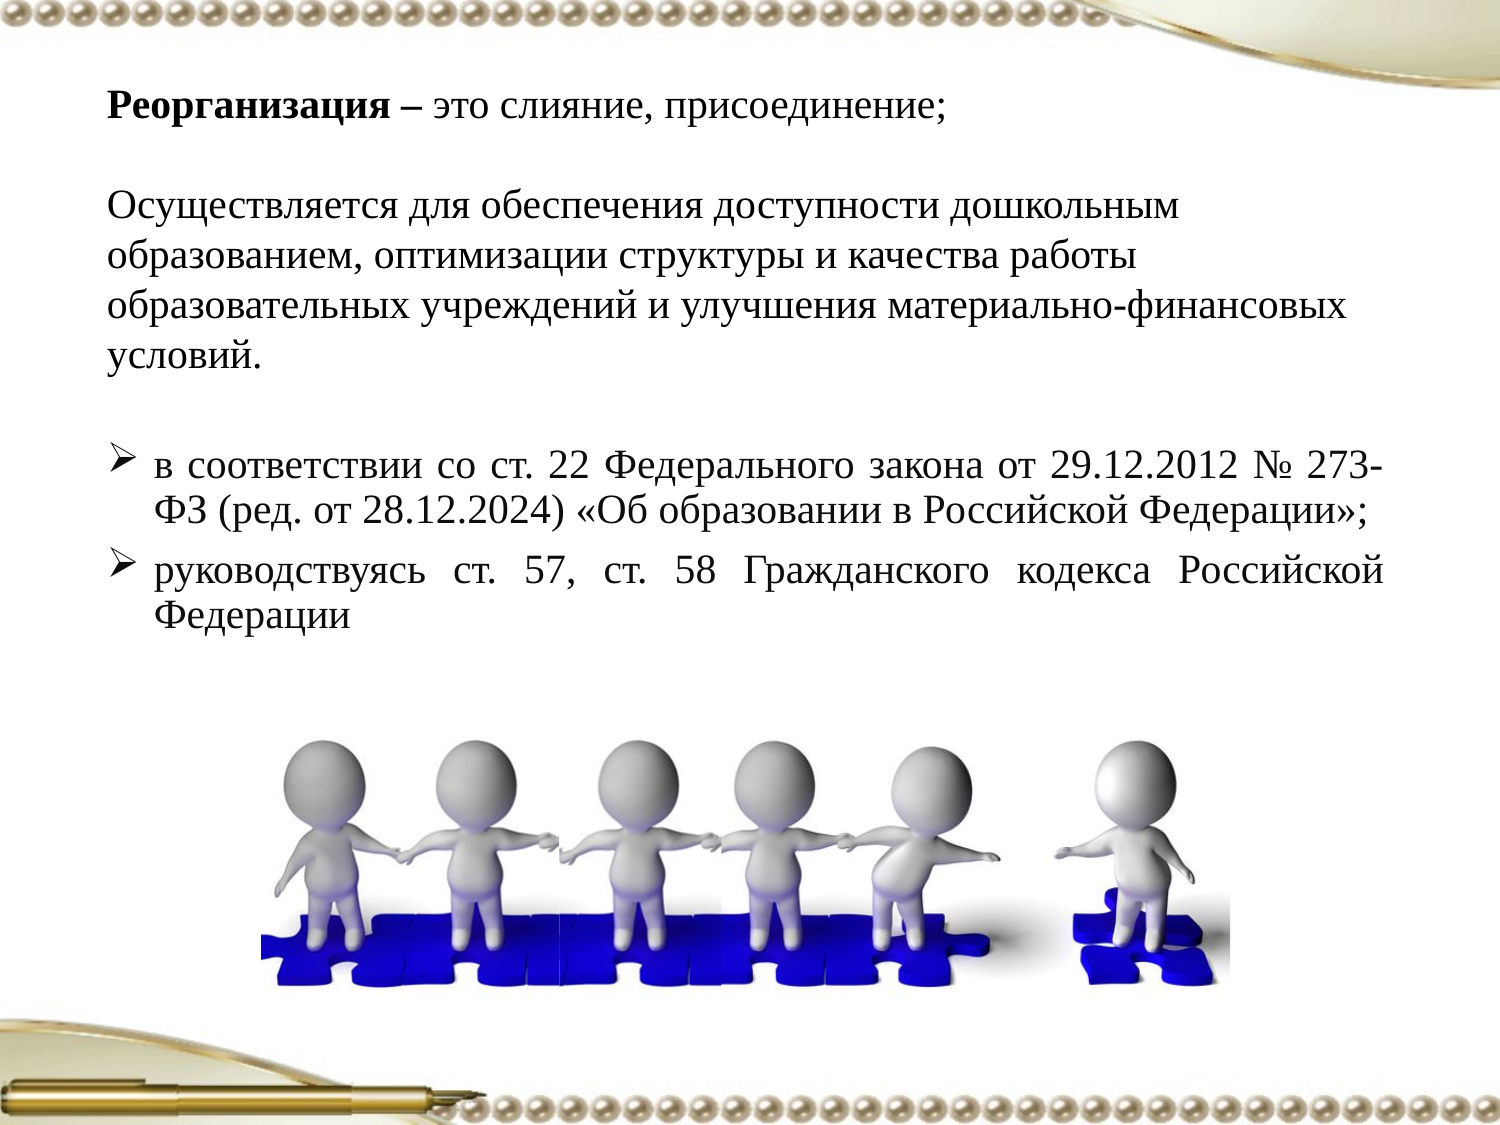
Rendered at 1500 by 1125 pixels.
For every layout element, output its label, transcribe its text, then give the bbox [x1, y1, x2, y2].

text_box в соответствии со ст. 22 Федерального закона от 29.12.2012 № 273-ФЗ (ред. от 28.12.2024) «Об образовании в Российской Федерации»; руководствуясь ст. 57, ст. 58 Гражданского кодекса Российской Федерации [92, 434, 1400, 646]
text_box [261, 715, 1231, 1000]
text_box Реорганизация – это слияние, присоединение; Осуществляется для обеспечения доступности дошкольным образованием, оптимизации структуры и качества работы образовательных учреждений и улучшения материально-финансовых условий. [92, 69, 1438, 385]
picture [0, 0, 1500, 1125]
